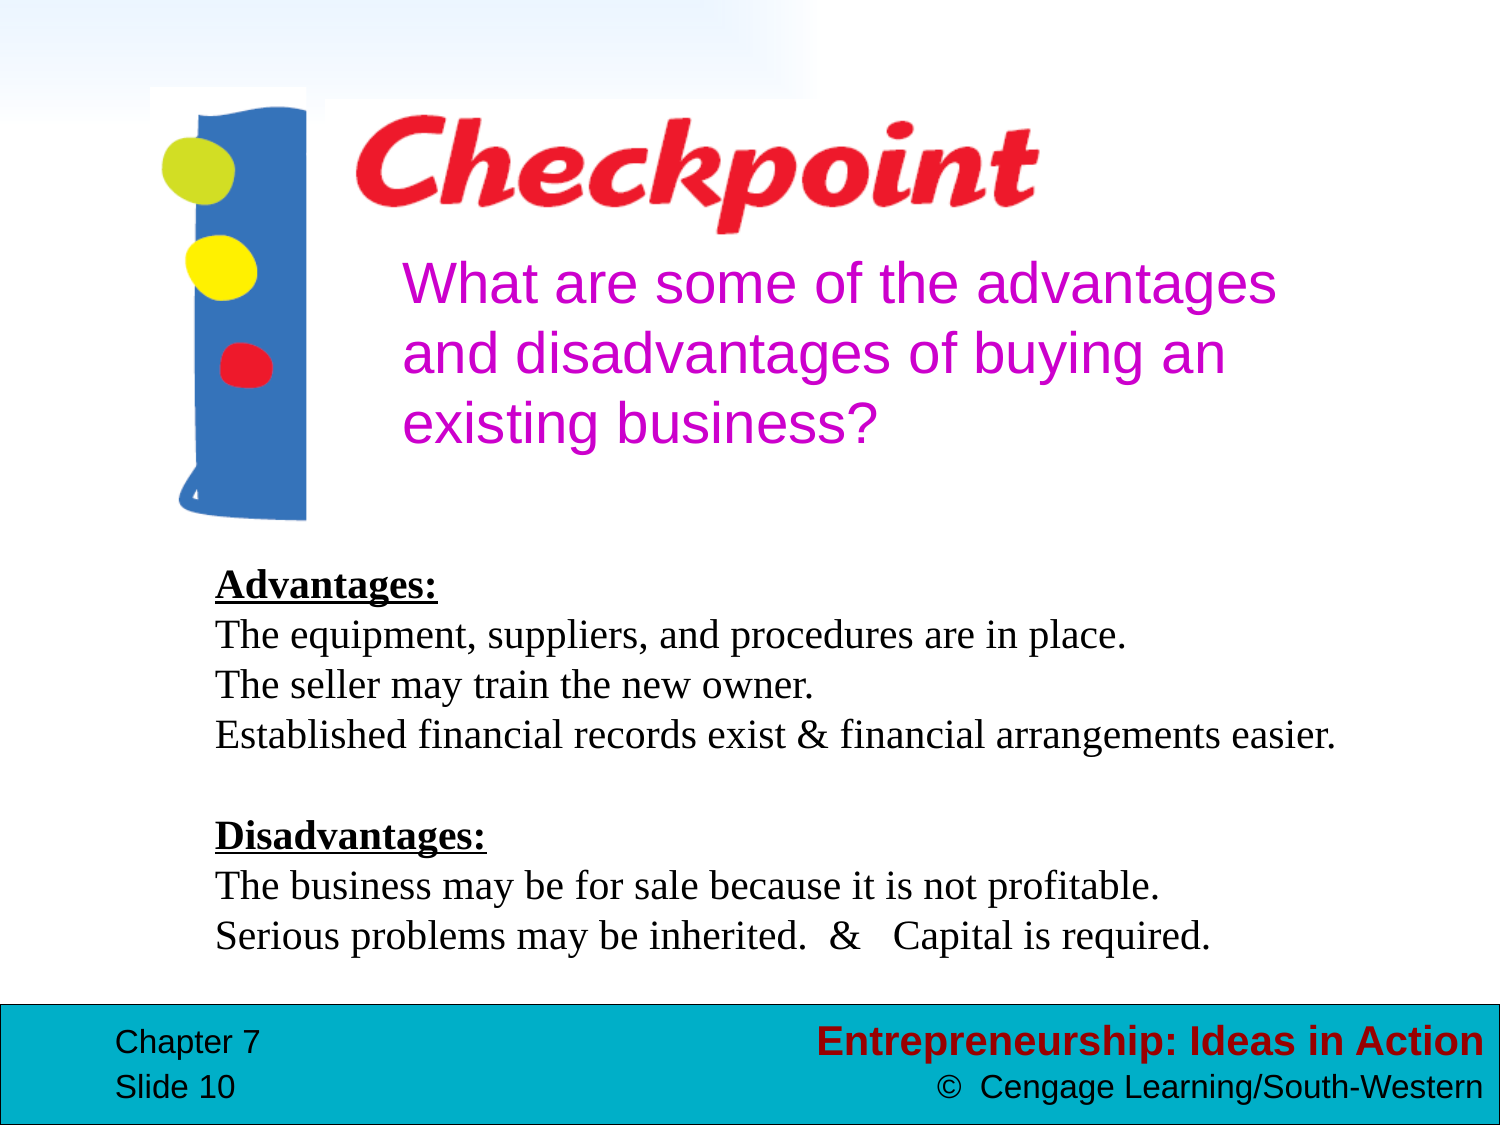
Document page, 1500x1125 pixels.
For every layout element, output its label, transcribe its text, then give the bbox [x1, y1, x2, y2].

text_box Advantages: The equipment, suppliers, and procedures are in place. The seller may train the new owner. Established financial records exist & financial arrangements easier. Disadvantages: The business may be for sale because it is not profitable. Serious problems may be inherited. & Capital is required. [200, 549, 1425, 965]
footer Chapter 7 [99, 1012, 413, 1037]
picture [149, 87, 307, 538]
text_box What are some of the advantages and disadvantages of buying an existing business? [387, 237, 1350, 549]
picture [324, 99, 1063, 246]
slide_number Slide 10 [99, 1037, 413, 1113]
